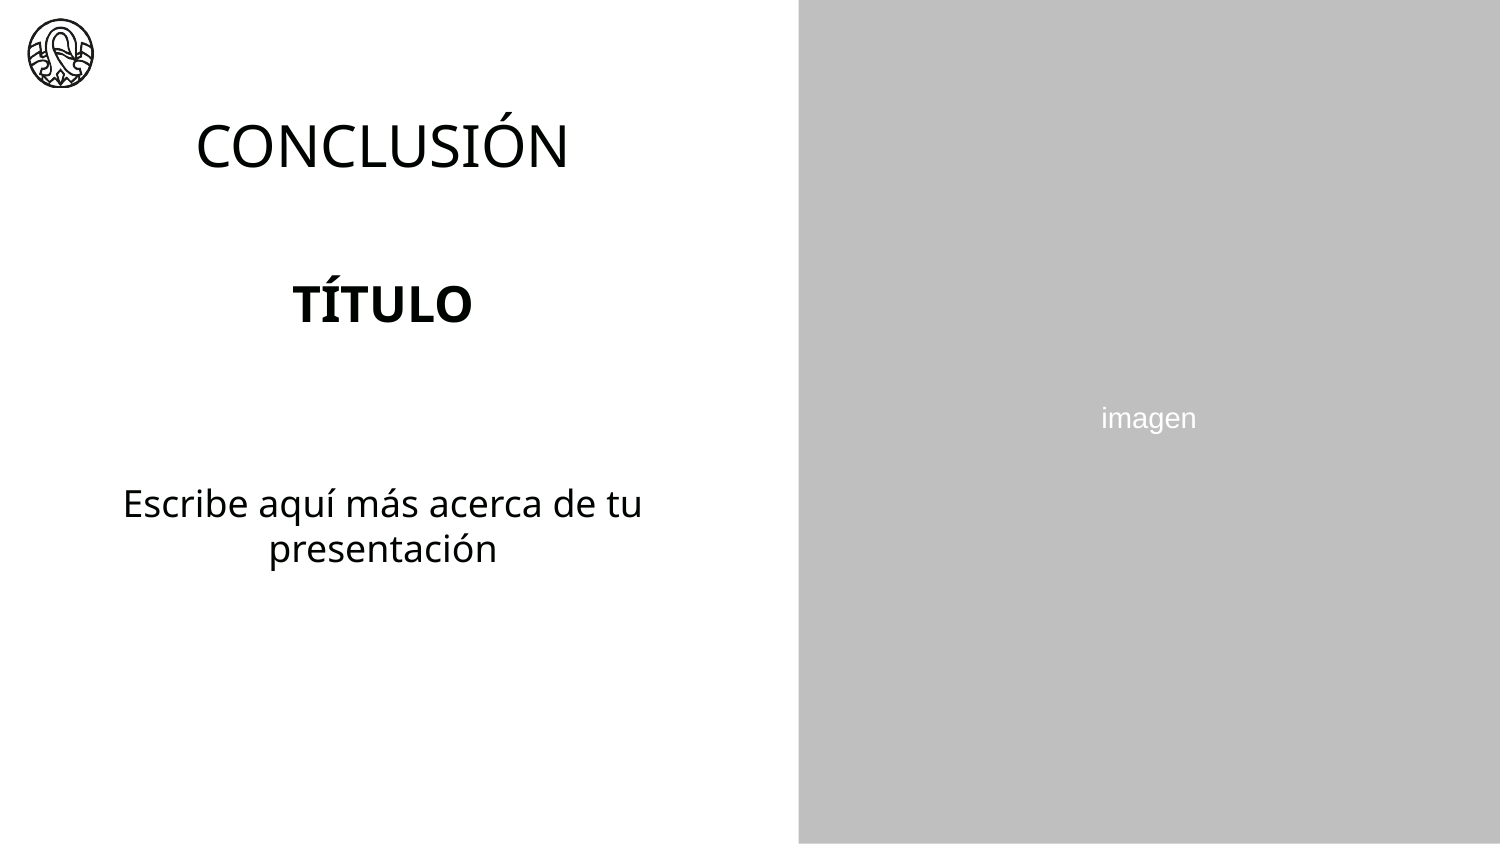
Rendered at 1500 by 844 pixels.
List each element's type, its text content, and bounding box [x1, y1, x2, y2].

subtitle TÍTULO [150, 271, 616, 334]
title CONCLUSIÓN [85, 94, 681, 209]
picture [26, 18, 96, 88]
subtitle Escribe aquí más acerca de tu presentación [82, 347, 685, 703]
text_box imagen [797, 0, 1500, 844]
